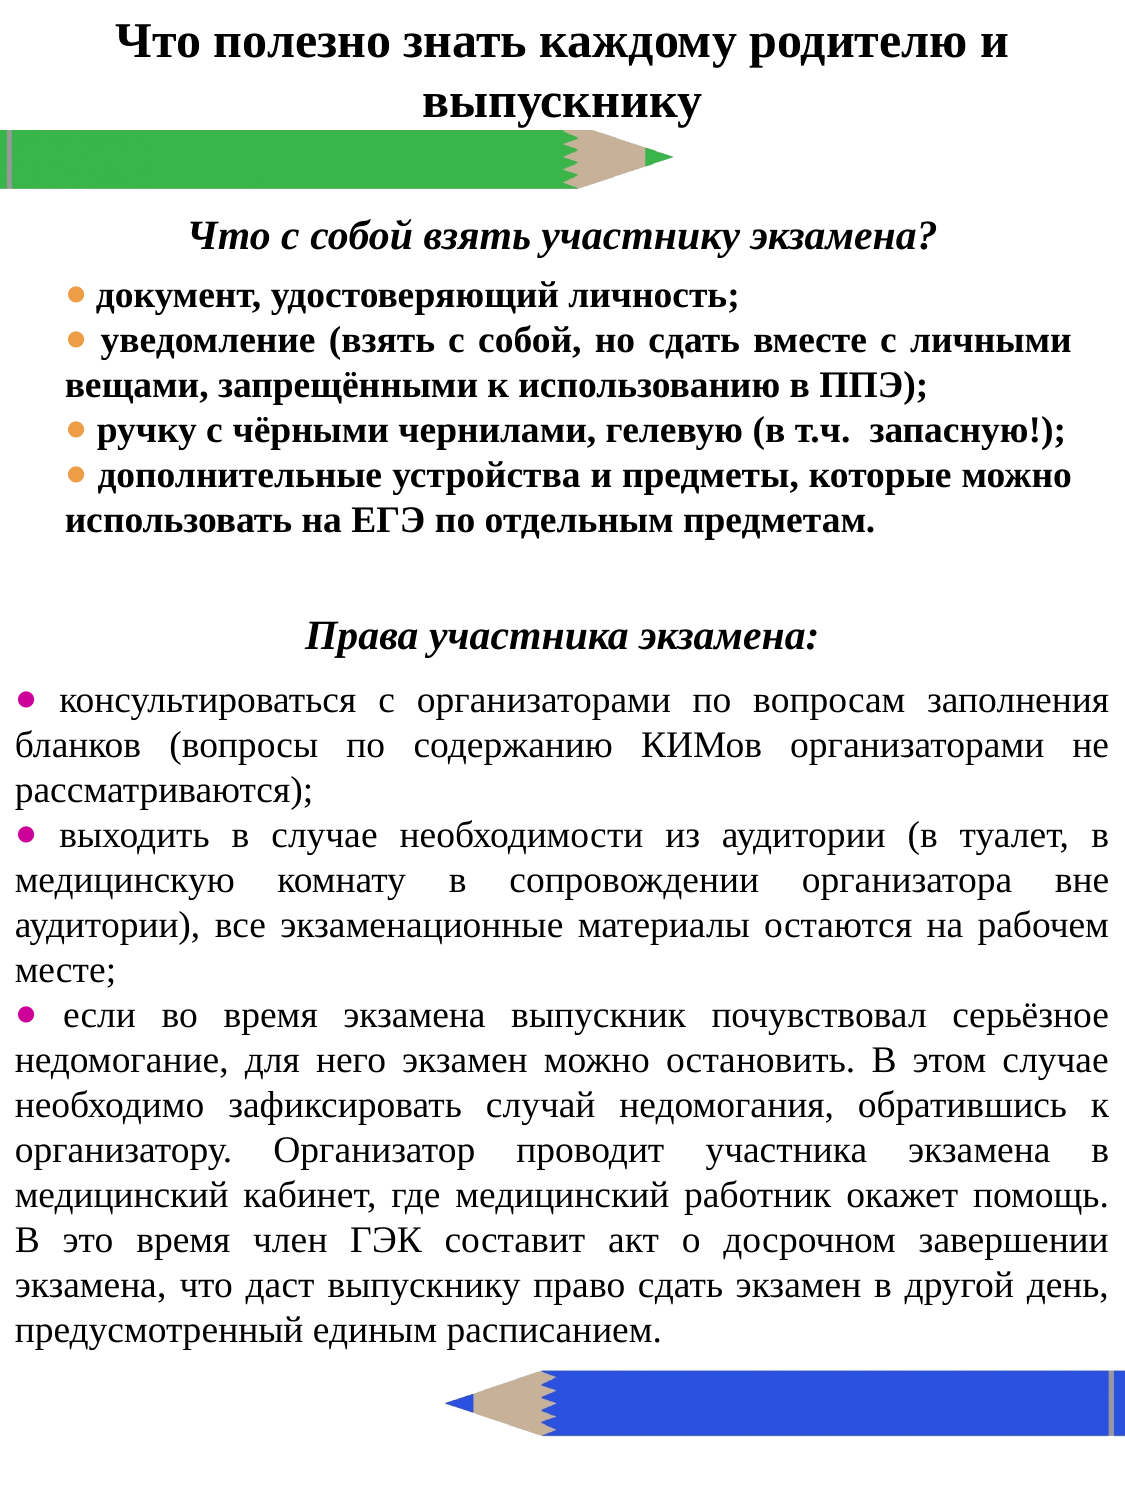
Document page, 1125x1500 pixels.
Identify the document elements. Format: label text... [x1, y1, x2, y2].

text_box документ, удостоверяющий личность; уведомление (взять с собой, но сдать вместе с личными вещами, запрещёнными к использованию в ППЭ); ручку с чёрными чернилами, гелевую (в т.ч. запасную!); дополнительные устройства и предметы, которые можно использовать на ЕГЭ по отдельным предметам. [49, 262, 1088, 548]
text_box Права участника экзамена: [0, 599, 1125, 665]
picture [0, 130, 675, 189]
picture [427, 1362, 1125, 1438]
text_box консультироваться с организаторами по вопросам заполнения бланков (вопросы по содержанию КИМов организаторами не рассматриваются); выходить в случае необходимости из аудитории (в туалет, в медицинскую комнату в сопровождении организатора вне аудитории), все экзаменационные материалы остаются на рабочем месте; если во время экзамена выпускник почувствовал серьёзное недомогание, для него экзамен можно остановить. В этом случае необходимо зафиксировать случай недомогания, обратившись к организатору. Организатор проводит участника экзамена в медицинский кабинет, где медицинский работник окажет помощь. В это время член ГЭК составит акт о досрочном завершении экзамена, что даст выпускнику право сдать экзамен в другой день, предусмотренный единым расписанием. [0, 667, 1125, 1357]
text_box Что с собой взять участнику экзамена? [0, 200, 1125, 265]
text_box Что полезно знать каждому родителю и выпускнику [0, 0, 1125, 135]
